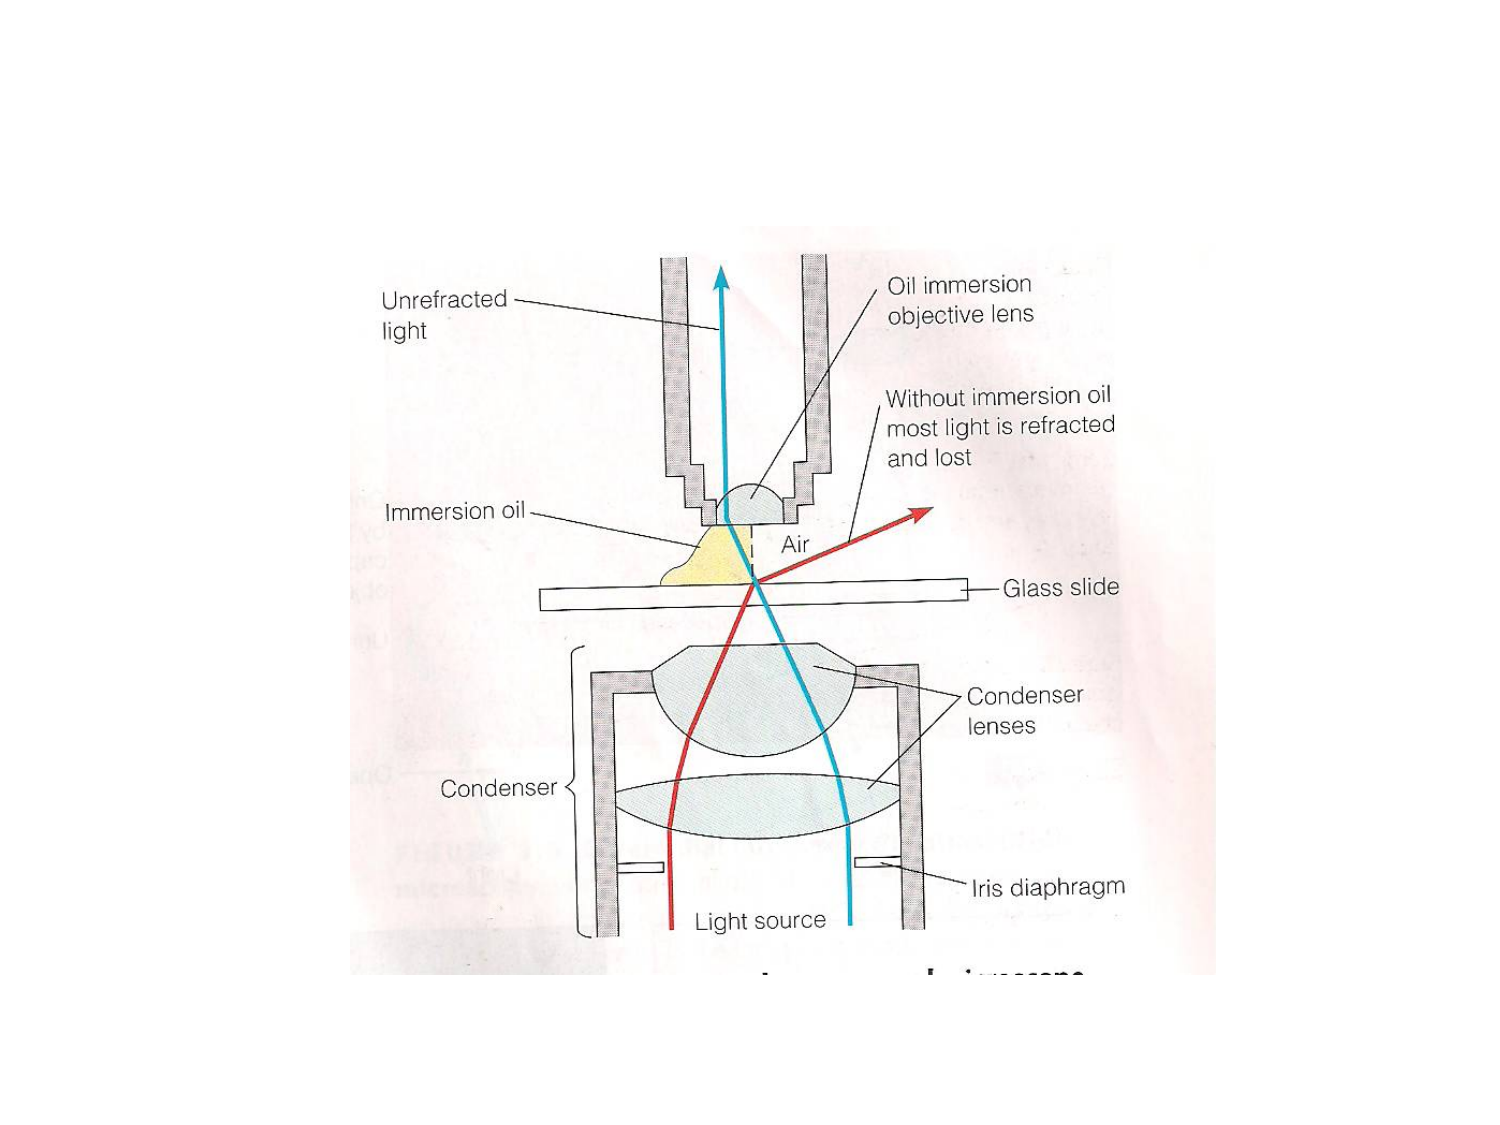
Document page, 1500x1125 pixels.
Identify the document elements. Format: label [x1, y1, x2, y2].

picture [350, 225, 1216, 975]
